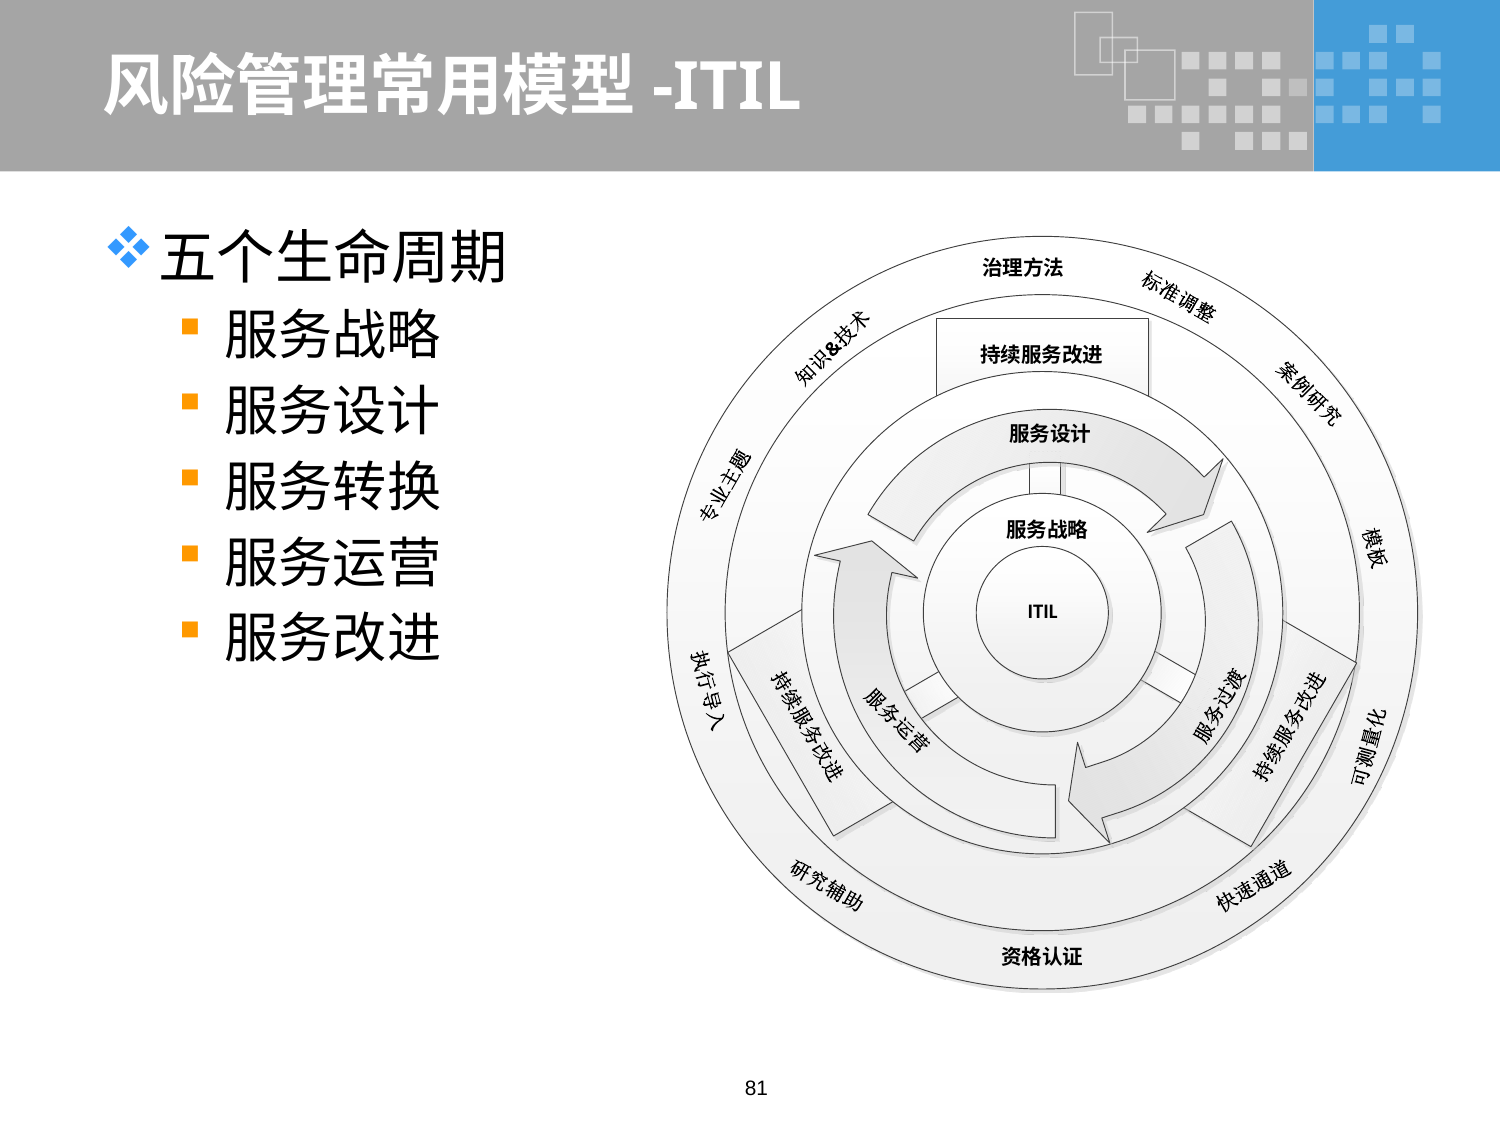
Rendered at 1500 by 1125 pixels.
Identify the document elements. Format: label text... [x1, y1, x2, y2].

slide_number 81 [687, 1066, 826, 1111]
title 风险管理常用模型-ITIL [87, 42, 1252, 123]
list 五个生命周期 服务战略 服务设计 服务转换 服务运营 服务改进 [87, 212, 1432, 1050]
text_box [643, 225, 1434, 993]
